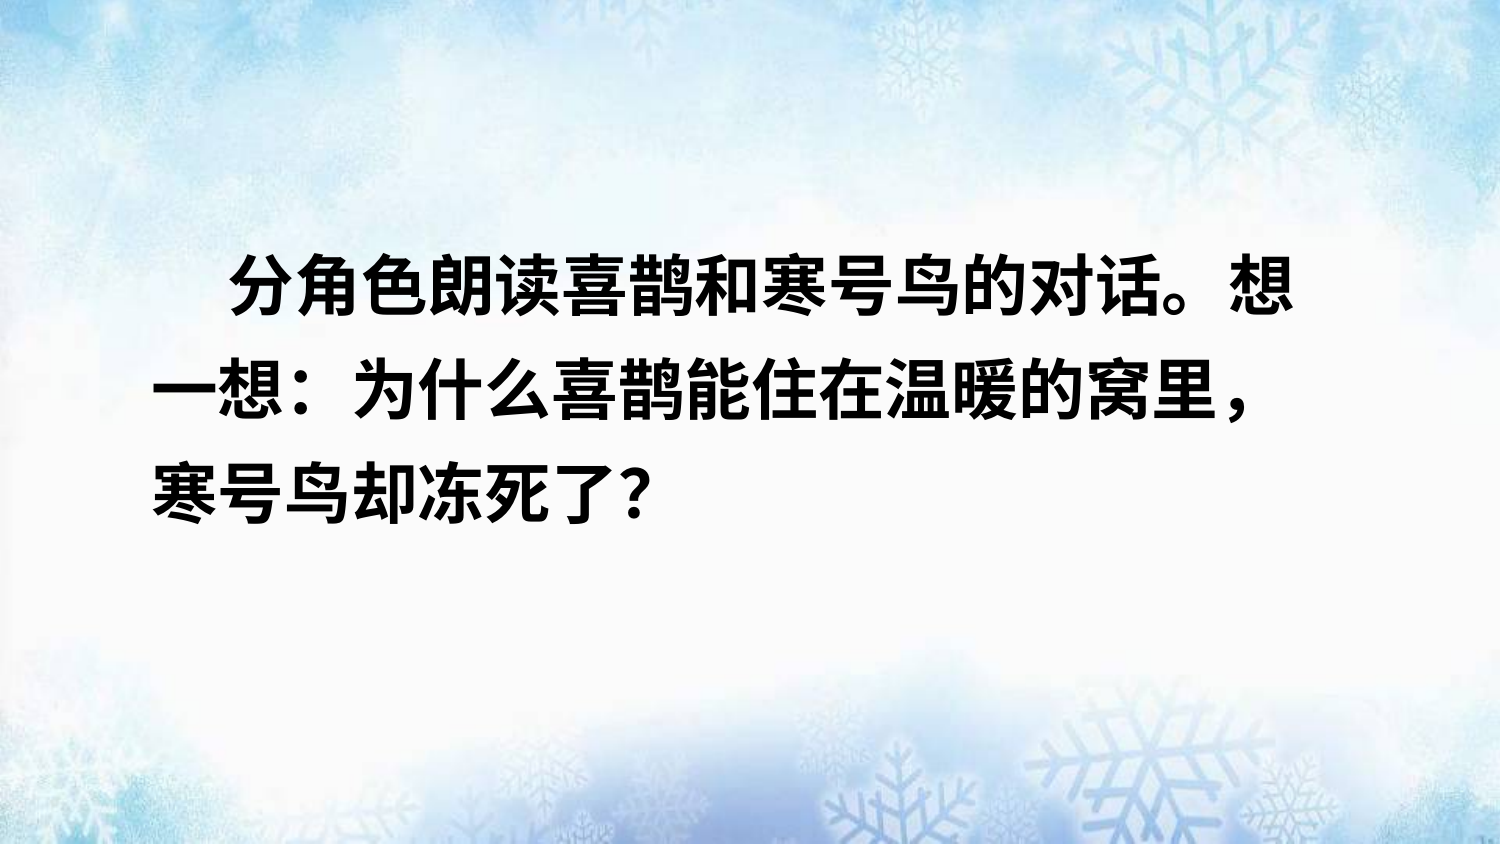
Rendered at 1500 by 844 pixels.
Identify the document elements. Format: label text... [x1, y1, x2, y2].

text_box 分角色朗读喜鹊和寒号鸟的对话。想一想：为什么喜鹊能住在温暖的窝里，寒号鸟却冻死了？ [136, 212, 1336, 540]
picture [0, 0, 1500, 844]
